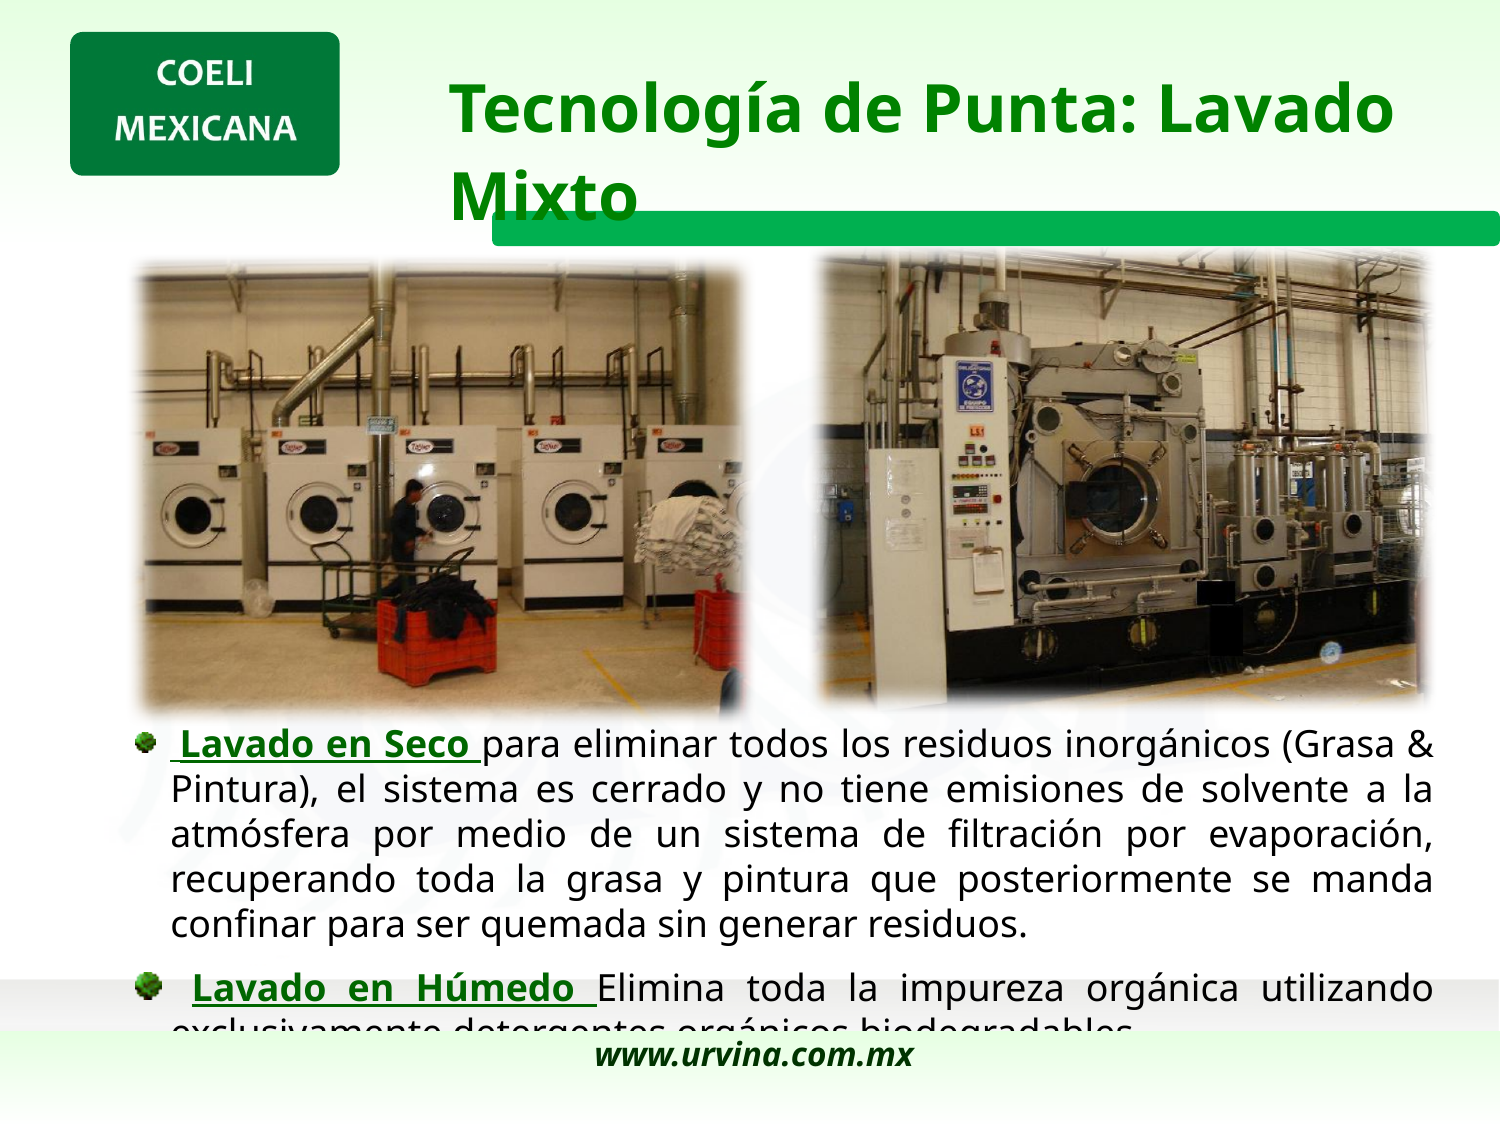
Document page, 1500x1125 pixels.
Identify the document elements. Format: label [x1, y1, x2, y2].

text_box [0, 0, 1500, 1125]
